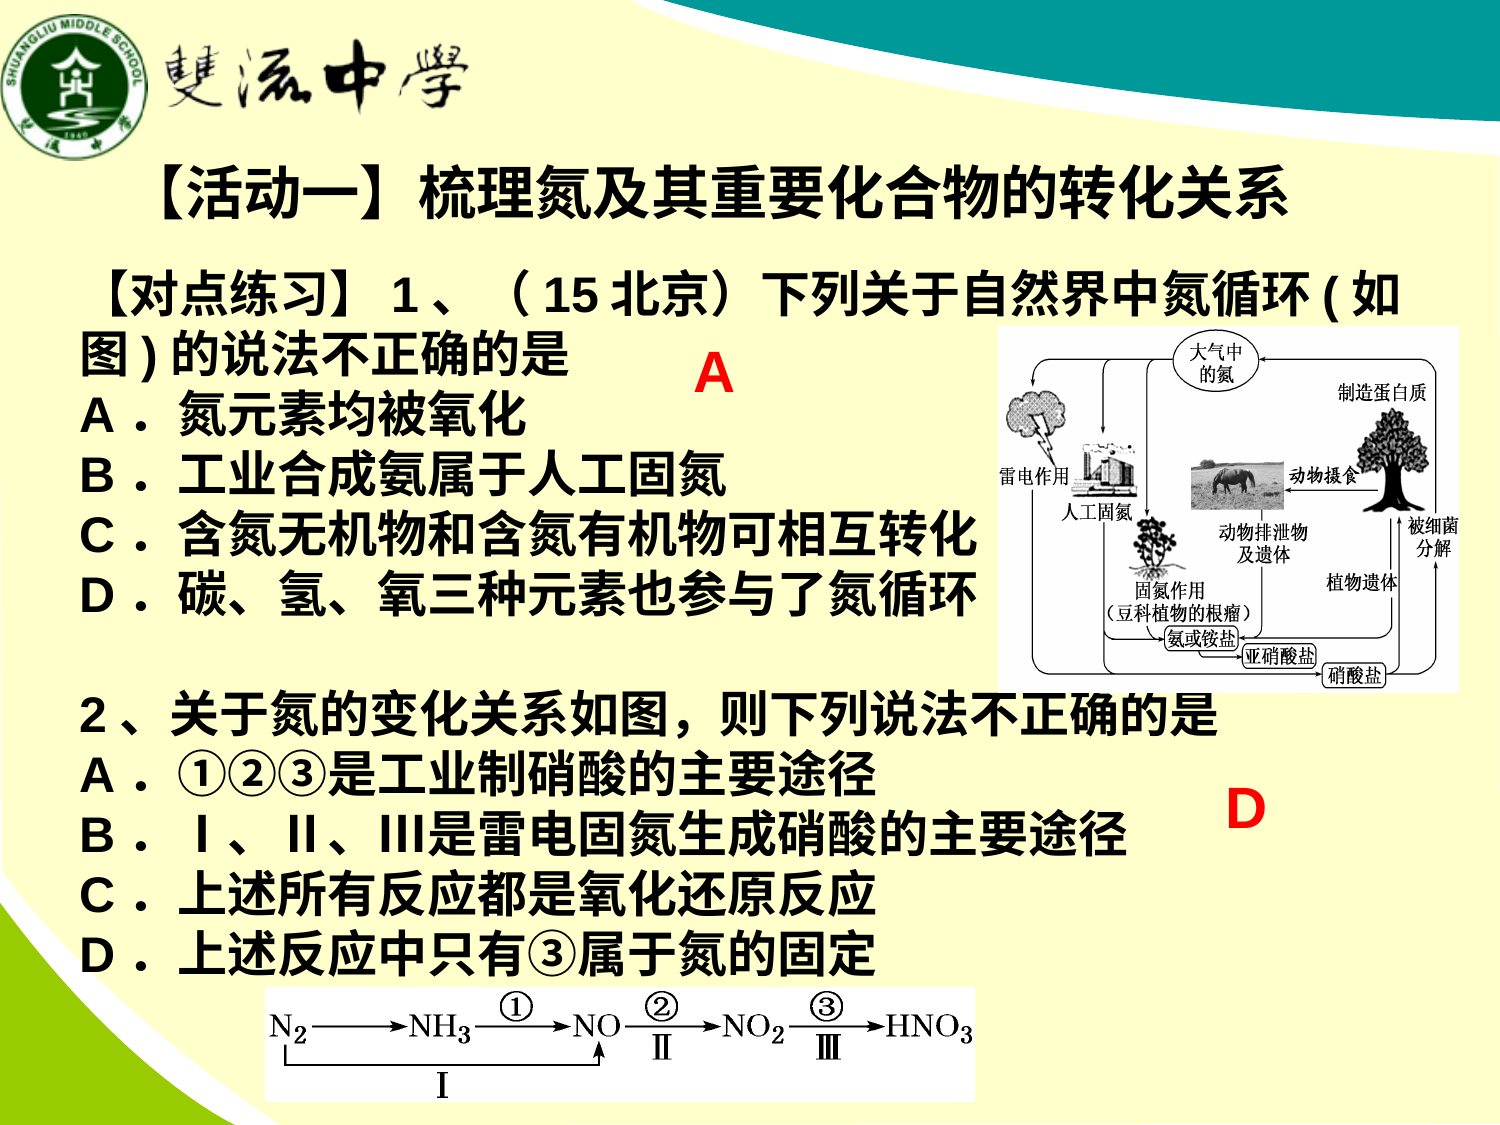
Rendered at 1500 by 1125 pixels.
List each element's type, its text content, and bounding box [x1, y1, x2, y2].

text_box 【活动一】梳理氮及其重要化合物的转化关系 [112, 149, 1471, 234]
picture [0, 14, 148, 161]
picture [997, 326, 1459, 693]
text_box D [1210, 763, 1294, 848]
picture [265, 987, 975, 1102]
picture [159, 21, 491, 138]
text_box 【对点练习】1、（15北京）下列关于自然界中氮循环(如图)的说法不正确的是 A．氮元素均被氧化 B．工业合成氨属于人工固氮 C．含氮无机物和含氮有机物可相互转化 D．碳、氢、氧三种元素也参与了氮循环 2、关于氮的变化关系如图，则下列说法不正确的是 A．①②③是工业制硝酸的主要途径 B．Ⅰ、Ⅱ、Ⅲ是雷电固氮生成硝酸的主要途径 C．上述所有反应都是氧化还原反应 D．上述反应中只有③属于氮的固定 [64, 255, 1424, 991]
text_box A [679, 326, 762, 411]
